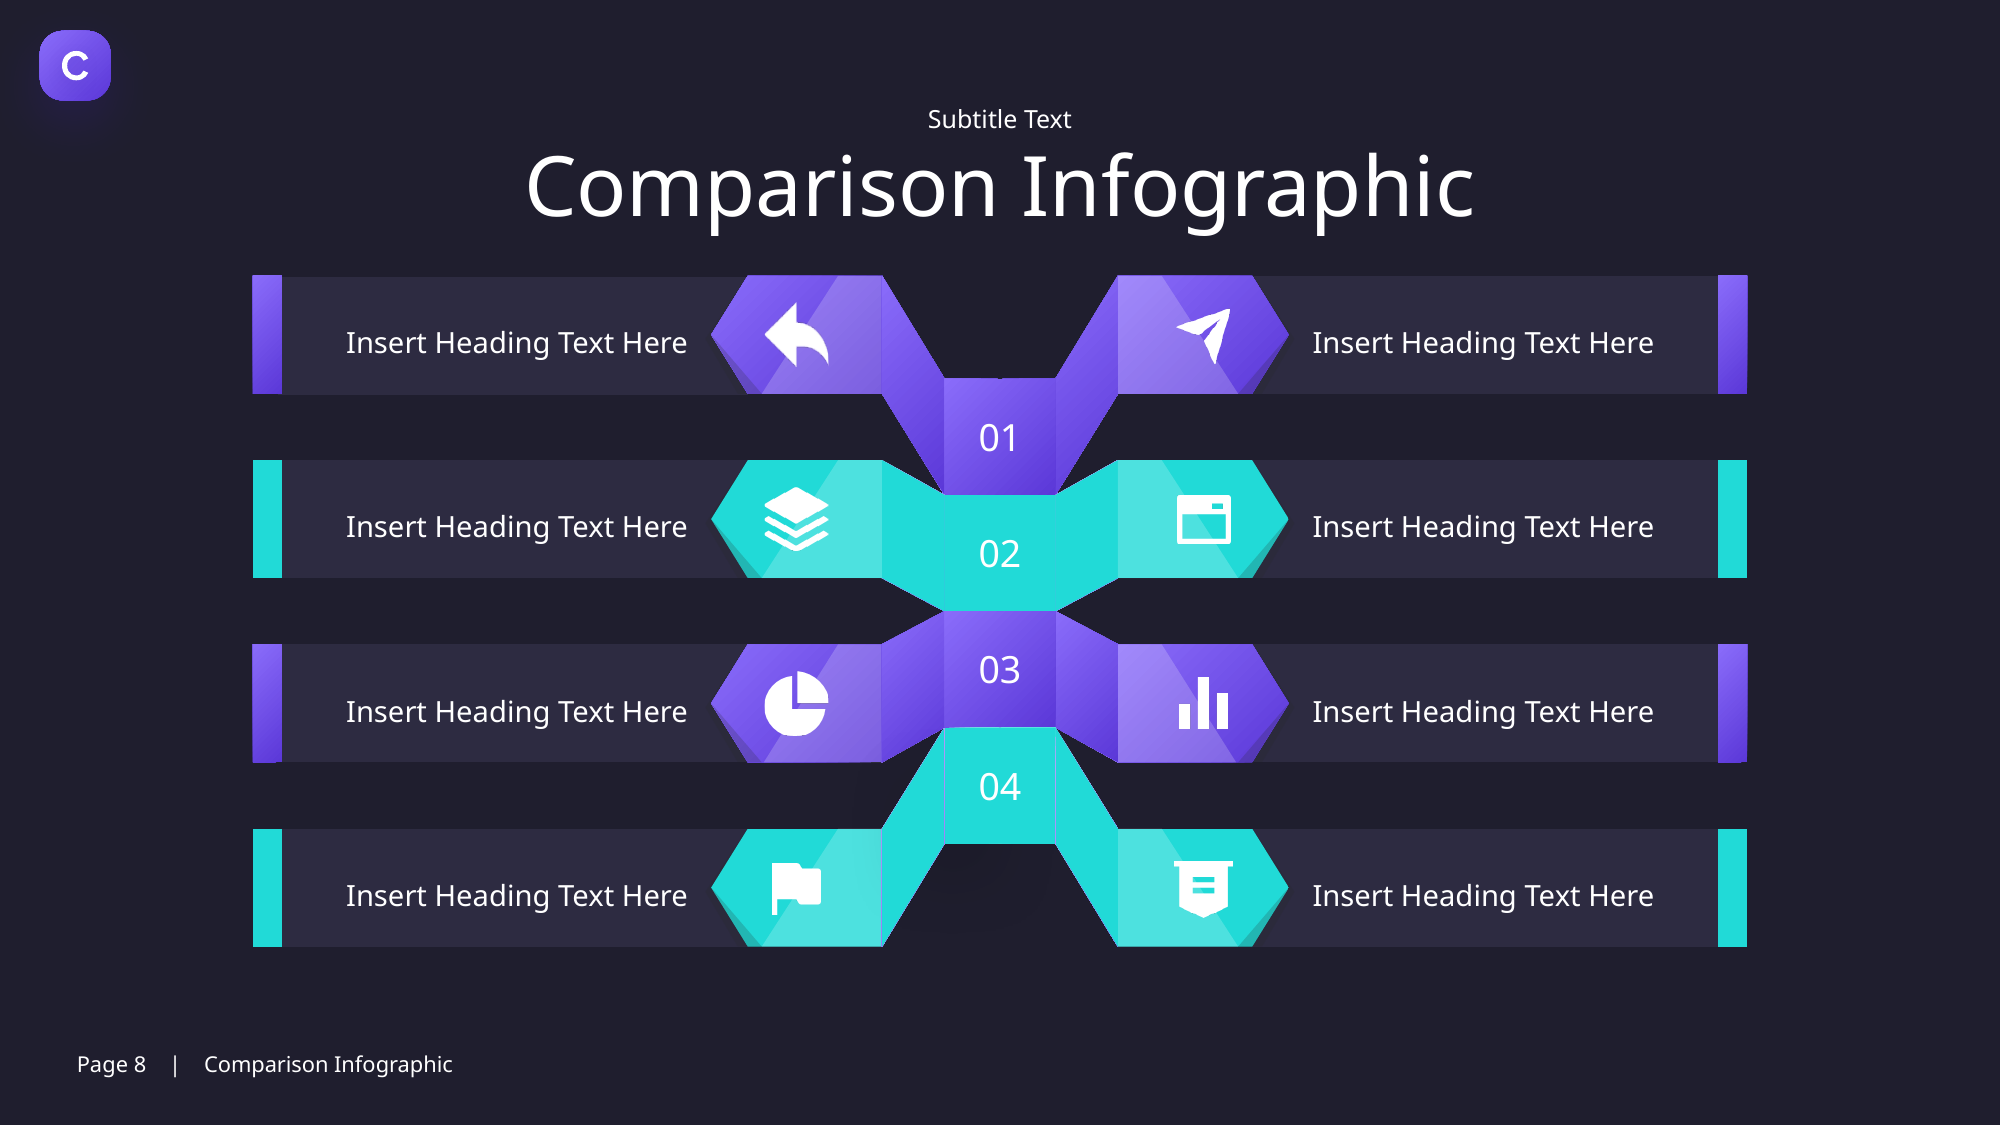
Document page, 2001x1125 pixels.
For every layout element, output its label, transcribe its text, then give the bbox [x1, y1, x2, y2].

text_box [1238, 519, 1289, 579]
text_box [943, 377, 1057, 494]
text_box Insert Heading Text Here [300, 490, 703, 551]
text_box [1254, 459, 1717, 579]
text_box [1120, 275, 1238, 394]
text_box [283, 828, 746, 948]
text_box [711, 334, 762, 394]
text_box [1171, 302, 1236, 368]
text_box [1238, 703, 1289, 763]
text_box Insert Heading Text Here [1297, 859, 1700, 920]
text_box [1717, 459, 1748, 579]
text_box [1254, 275, 1717, 395]
text_box [1056, 459, 1117, 611]
text_box [1171, 486, 1236, 552]
text_box [1120, 274, 1291, 395]
text_box [1171, 855, 1236, 920]
text_box Insert Heading Text Here [300, 675, 703, 736]
text_box [762, 828, 880, 947]
text_box [763, 644, 880, 763]
text_box [943, 493, 1057, 610]
text_box [283, 459, 746, 579]
text_box [764, 302, 829, 368]
text_box [252, 643, 283, 763]
text_box [1057, 610, 1120, 765]
text_box [1054, 723, 1120, 951]
text_box [764, 670, 829, 736]
text_box [276, 276, 749, 396]
text_box Comparison Infographic [450, 125, 1550, 240]
text_box 03 [950, 639, 1050, 699]
text_box [946, 726, 1054, 845]
text_box [1254, 684, 1295, 763]
text_box [1055, 272, 1120, 492]
text_box 02 [950, 522, 1050, 583]
text_box Subtitle Text [912, 96, 1087, 142]
text_box [1254, 643, 1717, 763]
text_box [283, 643, 746, 763]
text_box [252, 828, 283, 948]
text_box [880, 272, 945, 492]
text_box [709, 643, 880, 764]
text_box [943, 610, 1057, 726]
text_box [705, 684, 746, 763]
text_box [880, 723, 946, 951]
text_box [764, 486, 829, 552]
text_box [1238, 334, 1289, 394]
text_box [705, 317, 746, 394]
text_box [709, 827, 881, 948]
text_box [711, 703, 762, 763]
text_box Insert Heading Text Here [1297, 490, 1700, 551]
text_box [1120, 643, 1291, 764]
text_box [764, 855, 829, 920]
text_box [1171, 670, 1236, 736]
text_box [762, 460, 882, 579]
text_box [1254, 873, 1295, 947]
text_box [1238, 887, 1289, 947]
text_box [1254, 503, 1295, 579]
text_box [1717, 828, 1748, 948]
text_box [1120, 644, 1237, 763]
text_box [1119, 827, 1291, 948]
text_box [880, 610, 943, 765]
text_box [883, 459, 944, 611]
text_box [1117, 460, 1238, 579]
text_box [709, 459, 884, 580]
text_box [252, 459, 283, 579]
text_box [709, 274, 880, 395]
text_box [711, 519, 762, 579]
text_box 04 [950, 755, 1050, 816]
text_box [711, 887, 762, 947]
text_box 01 [950, 406, 1050, 467]
text_box [705, 495, 746, 579]
text_box [1254, 317, 1295, 394]
text_box [1254, 828, 1717, 948]
text_box [1116, 459, 1291, 580]
text_box Insert Heading Text Here [1297, 675, 1700, 736]
text_box [1120, 828, 1238, 947]
text_box Insert Heading Text Here [1297, 306, 1700, 367]
text_box [1717, 275, 1748, 395]
text_box [705, 865, 746, 947]
text_box [252, 275, 283, 395]
text_box [1717, 643, 1748, 763]
text_box Insert Heading Text Here [300, 859, 703, 920]
text_box [762, 275, 880, 394]
text_box Insert Heading Text Here [300, 306, 703, 367]
